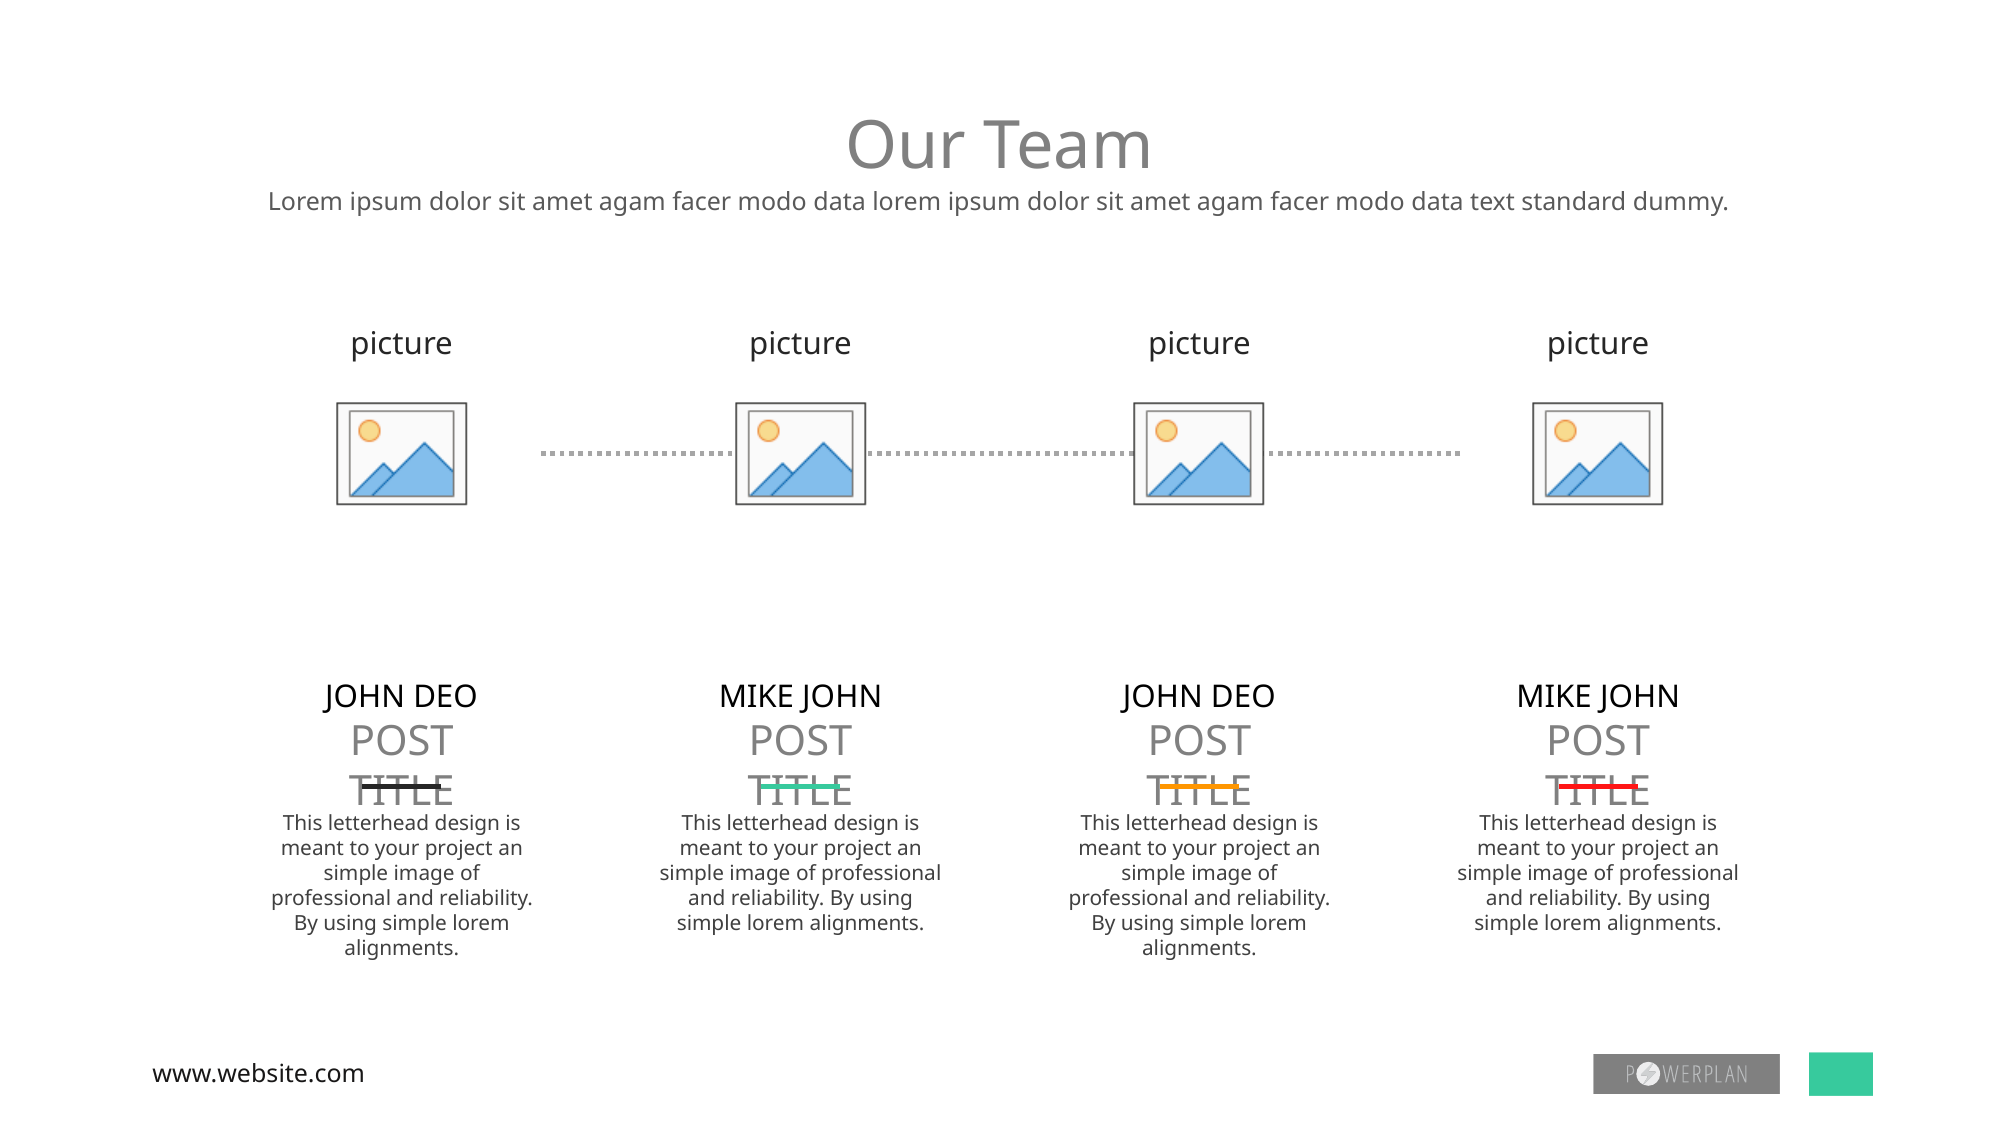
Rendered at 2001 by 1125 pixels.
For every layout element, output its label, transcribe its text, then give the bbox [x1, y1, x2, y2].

list Lorem ipsum dolor sit amet agam facer modo data lorem ipsum dolor sit amet agam facer modo data text standard dummy. [137, 181, 1863, 224]
picture [263, 315, 540, 592]
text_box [639, 669, 961, 919]
picture [1460, 315, 1737, 592]
slide_number 6 [1809, 1052, 1873, 1096]
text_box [1437, 669, 1759, 919]
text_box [1593, 1053, 1780, 1094]
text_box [253, 669, 550, 919]
title Our Team [137, 96, 1863, 181]
picture [1061, 315, 1338, 592]
slide_number www.website.com [137, 1042, 391, 1103]
picture [662, 315, 939, 592]
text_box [1051, 669, 1348, 919]
